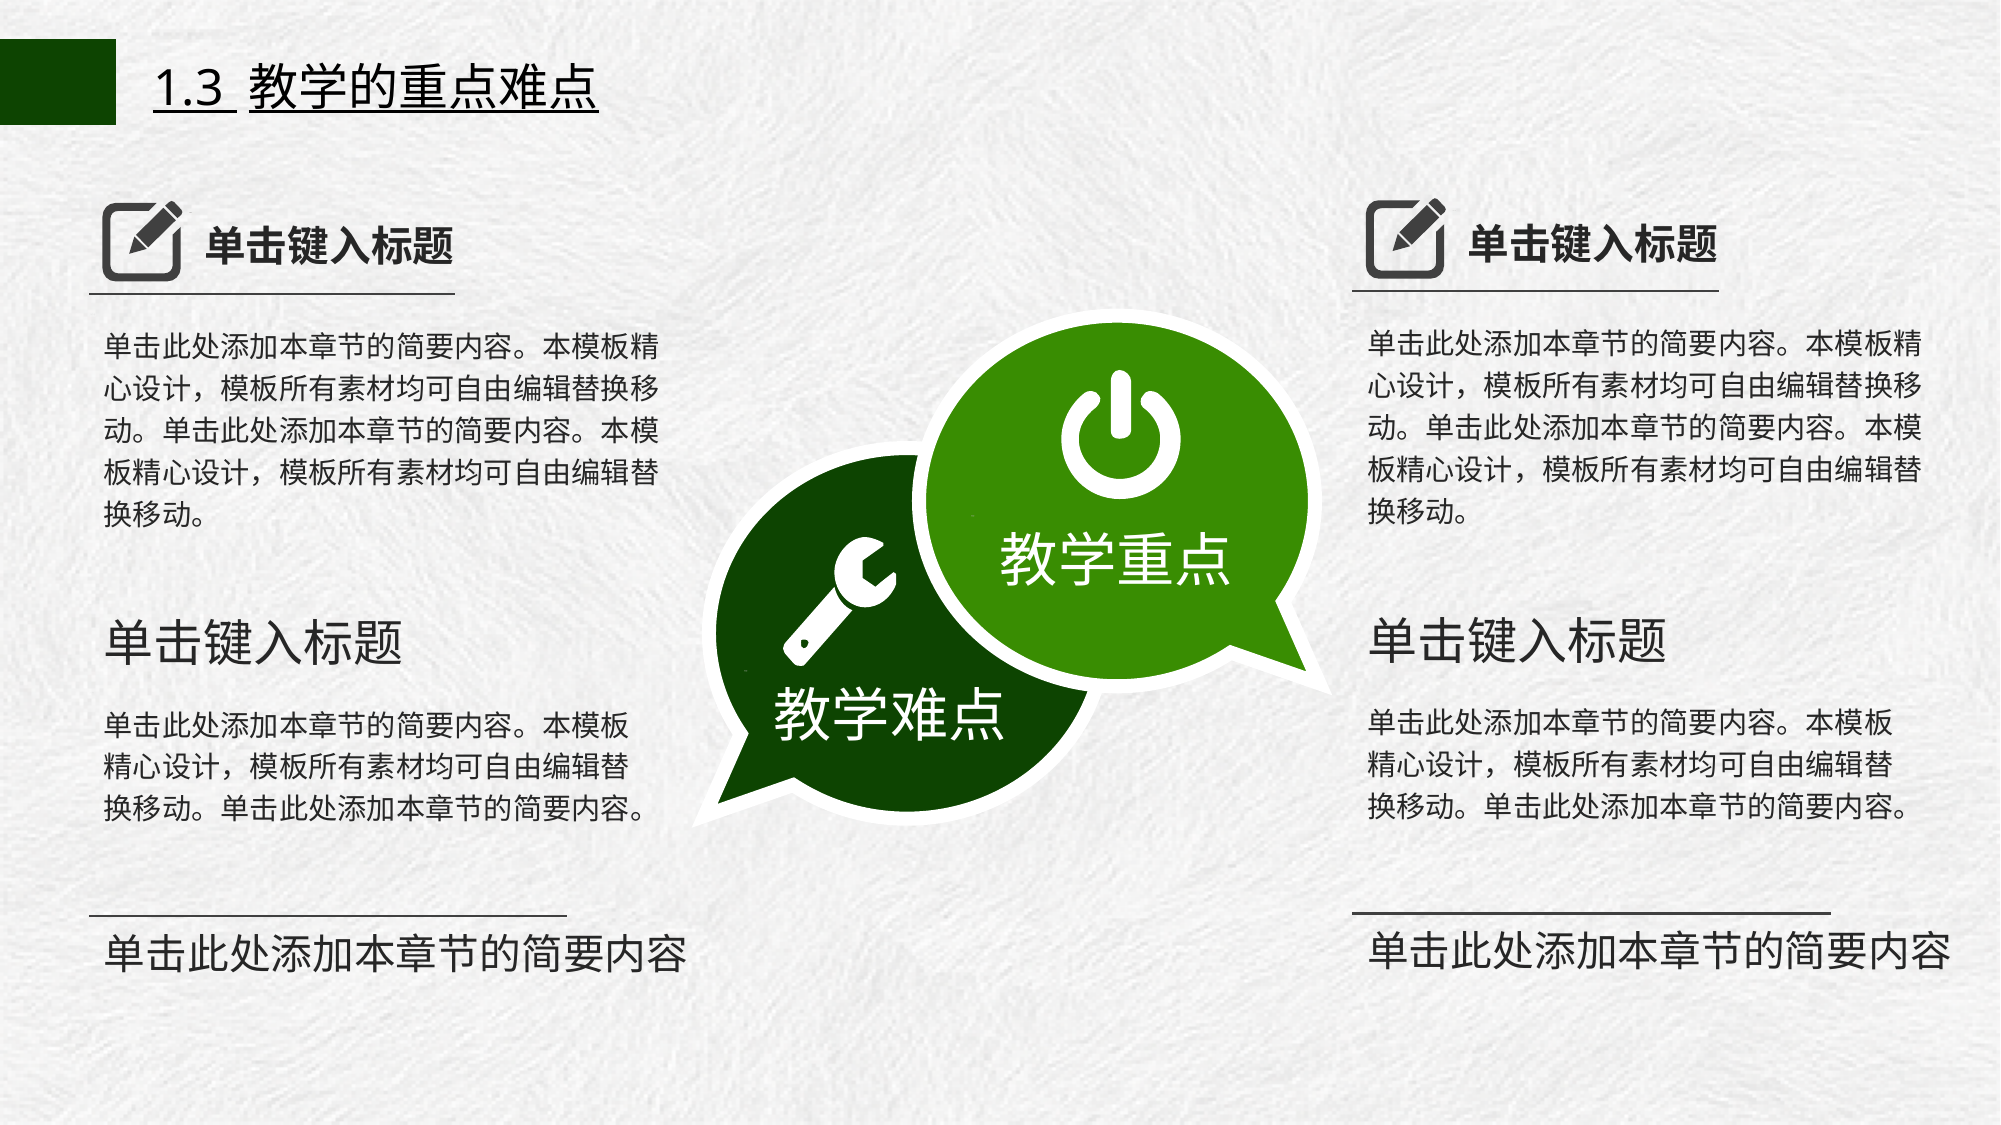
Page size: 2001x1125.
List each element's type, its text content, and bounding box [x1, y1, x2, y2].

text_box [783, 586, 853, 666]
picture [0, 0, 2001, 1125]
text_box [1365, 200, 1445, 279]
text_box [702, 447, 1098, 820]
text_box 单击键入标题 [1352, 601, 1683, 677]
text_box [165, 200, 183, 219]
text_box [834, 537, 897, 608]
text_box 单击键入标题 [1452, 210, 1781, 275]
text_box 单击此处添加本章节的简要内容 [1352, 917, 1973, 983]
text_box 单击此处添加本章节的简要内容。本模板精心设计，模板所有素材均可自由编辑替换移动。单击此处添加本章节的简要内容。本模板精心设计，模板所有素材均可自由编辑替换移动。 [1352, 311, 1956, 536]
text_box 单击此处添加本章节的简要内容。本模板精心设计，模板所有素材均可自由编辑替换移动。单击此处添加本章节的简要内容。 [1352, 689, 1917, 831]
text_box [1061, 391, 1181, 500]
text_box 教学难点 [744, 670, 1035, 756]
text_box [102, 202, 181, 282]
text_box 单击此处添加本章节的简要内容 [89, 920, 709, 986]
text_box 单击此处添加本章节的简要内容。本模板精心设计，模板所有素材均可自由编辑替换移动。单击此处添加本章节的简要内容。 [89, 692, 654, 833]
text_box [1428, 198, 1446, 216]
text_box 单击键入标题 [189, 212, 517, 278]
text_box 单击键入标题 [88, 604, 420, 680]
text_box 单击此处添加本章节的简要内容。本模板精心设计，模板所有素材均可自由编辑替换移动。单击此处添加本章节的简要内容。本模板精心设计，模板所有素材均可自由编辑替换移动。 [89, 313, 693, 539]
text_box 1.3 教学的重点难点 [138, 48, 615, 124]
text_box [0, 39, 116, 125]
text_box [917, 314, 1322, 688]
text_box 教学重点 [971, 515, 1262, 601]
text_box [1110, 369, 1132, 439]
